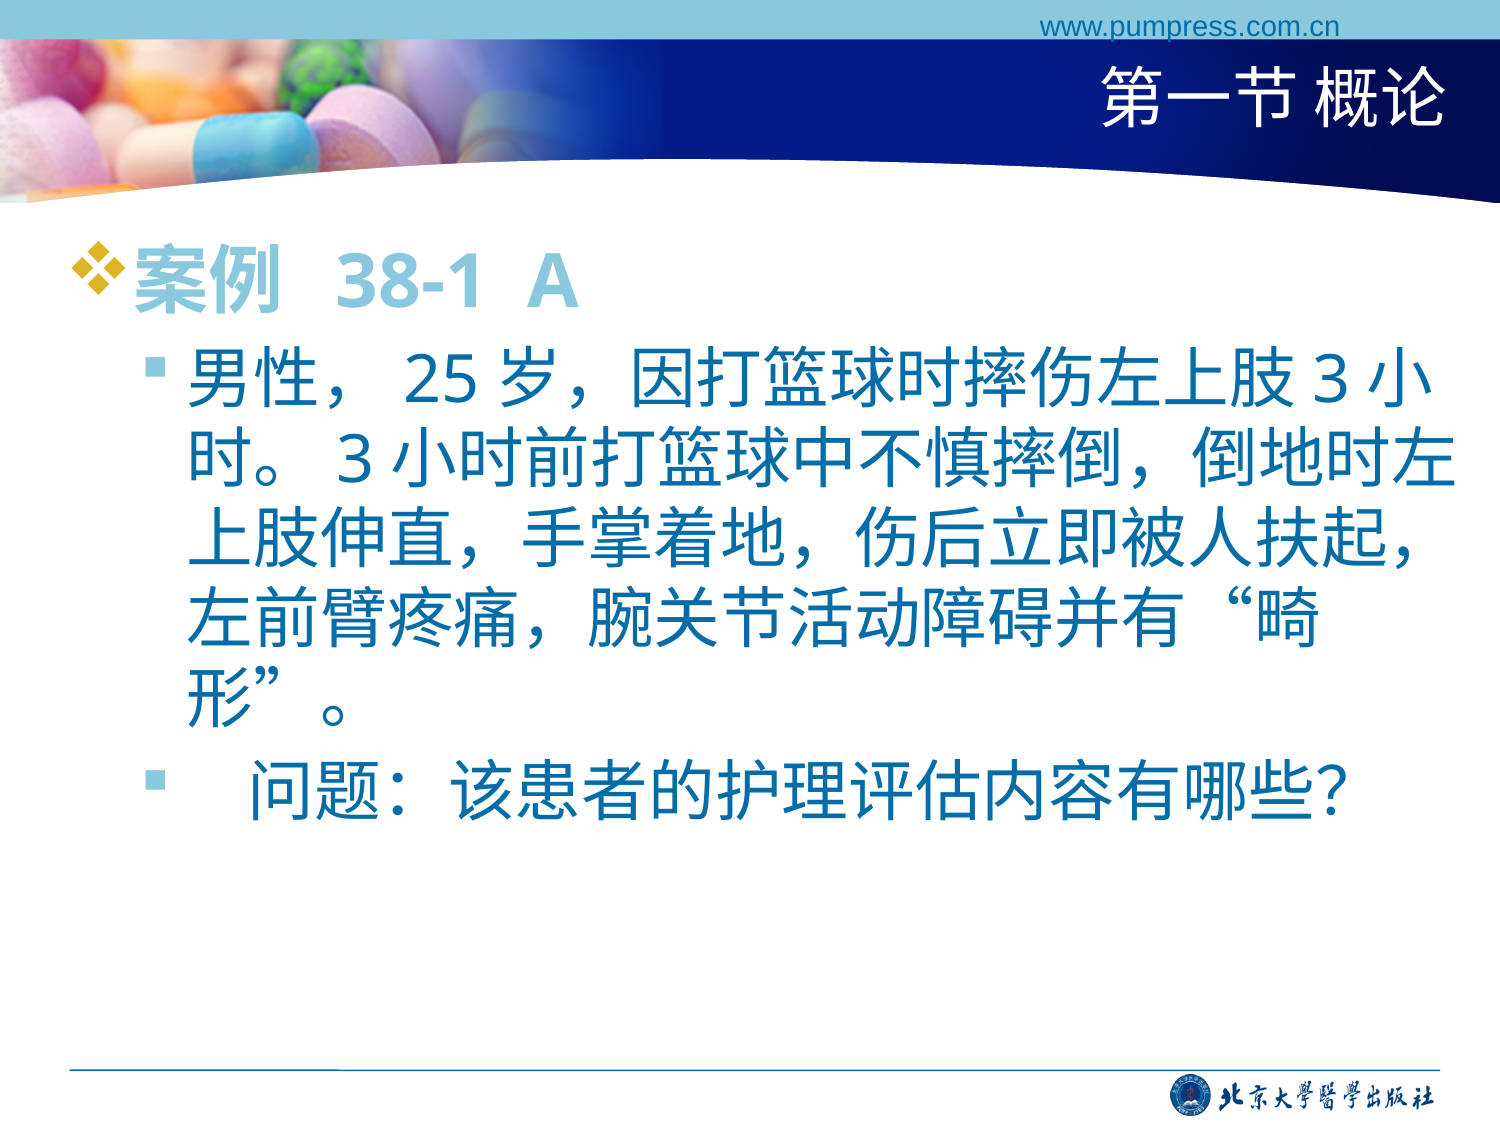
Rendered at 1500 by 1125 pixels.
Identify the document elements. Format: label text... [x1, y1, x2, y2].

list 案例 38-1 A 男性，25岁，因打篮球时摔伤左上肢3小时。3小时前打篮球中不慎摔倒，倒地时左上肢伸直，手掌着地，伤后立即被人扶起，左前臂疼痛，腕关节活动障碍并有“畸形”。 问题：该患者的护理评估内容有哪些？ [49, 224, 1500, 1026]
picture [1170, 1074, 1436, 1118]
slide_number www.pumpress.com.cn [1025, 0, 1463, 38]
picture [0, 40, 1500, 203]
title 第一节 概论 [137, 49, 1463, 143]
